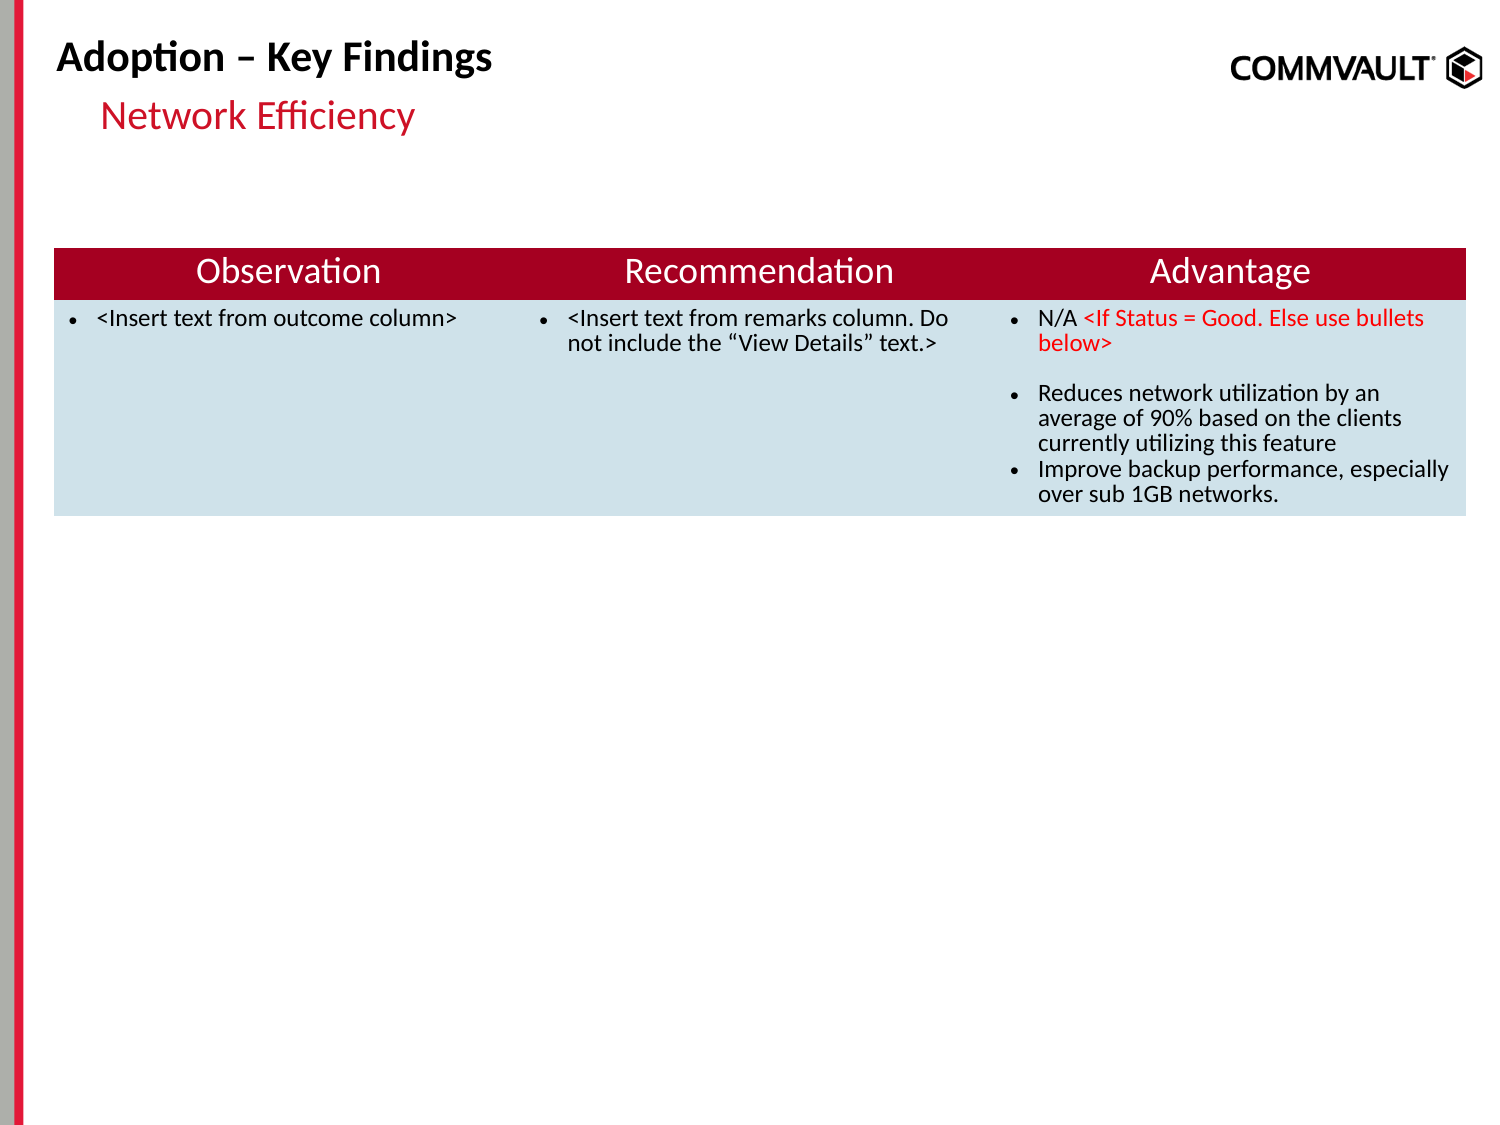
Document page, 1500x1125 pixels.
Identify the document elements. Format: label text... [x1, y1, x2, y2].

list Network Efficiency [85, 89, 1232, 150]
table_cell <Insert text from remarks column. Do not include the “View Details” text.> [524, 300, 995, 516]
table_header Recommendation [524, 248, 995, 300]
picture [1232, 46, 1483, 89]
table_header Advantage [995, 248, 1466, 300]
title Adoption – Key Findings [41, 30, 1232, 90]
table_cell N/A <If Status = Good. Else use bullets below> Reduces network utilization by an average of 90% based on the clients currently utilizing this feature Improve backup performance, especially over sub 1GB networks. [995, 300, 1466, 516]
table_cell <Insert text from outcome column> [54, 300, 524, 516]
table_header Observation [54, 248, 524, 300]
